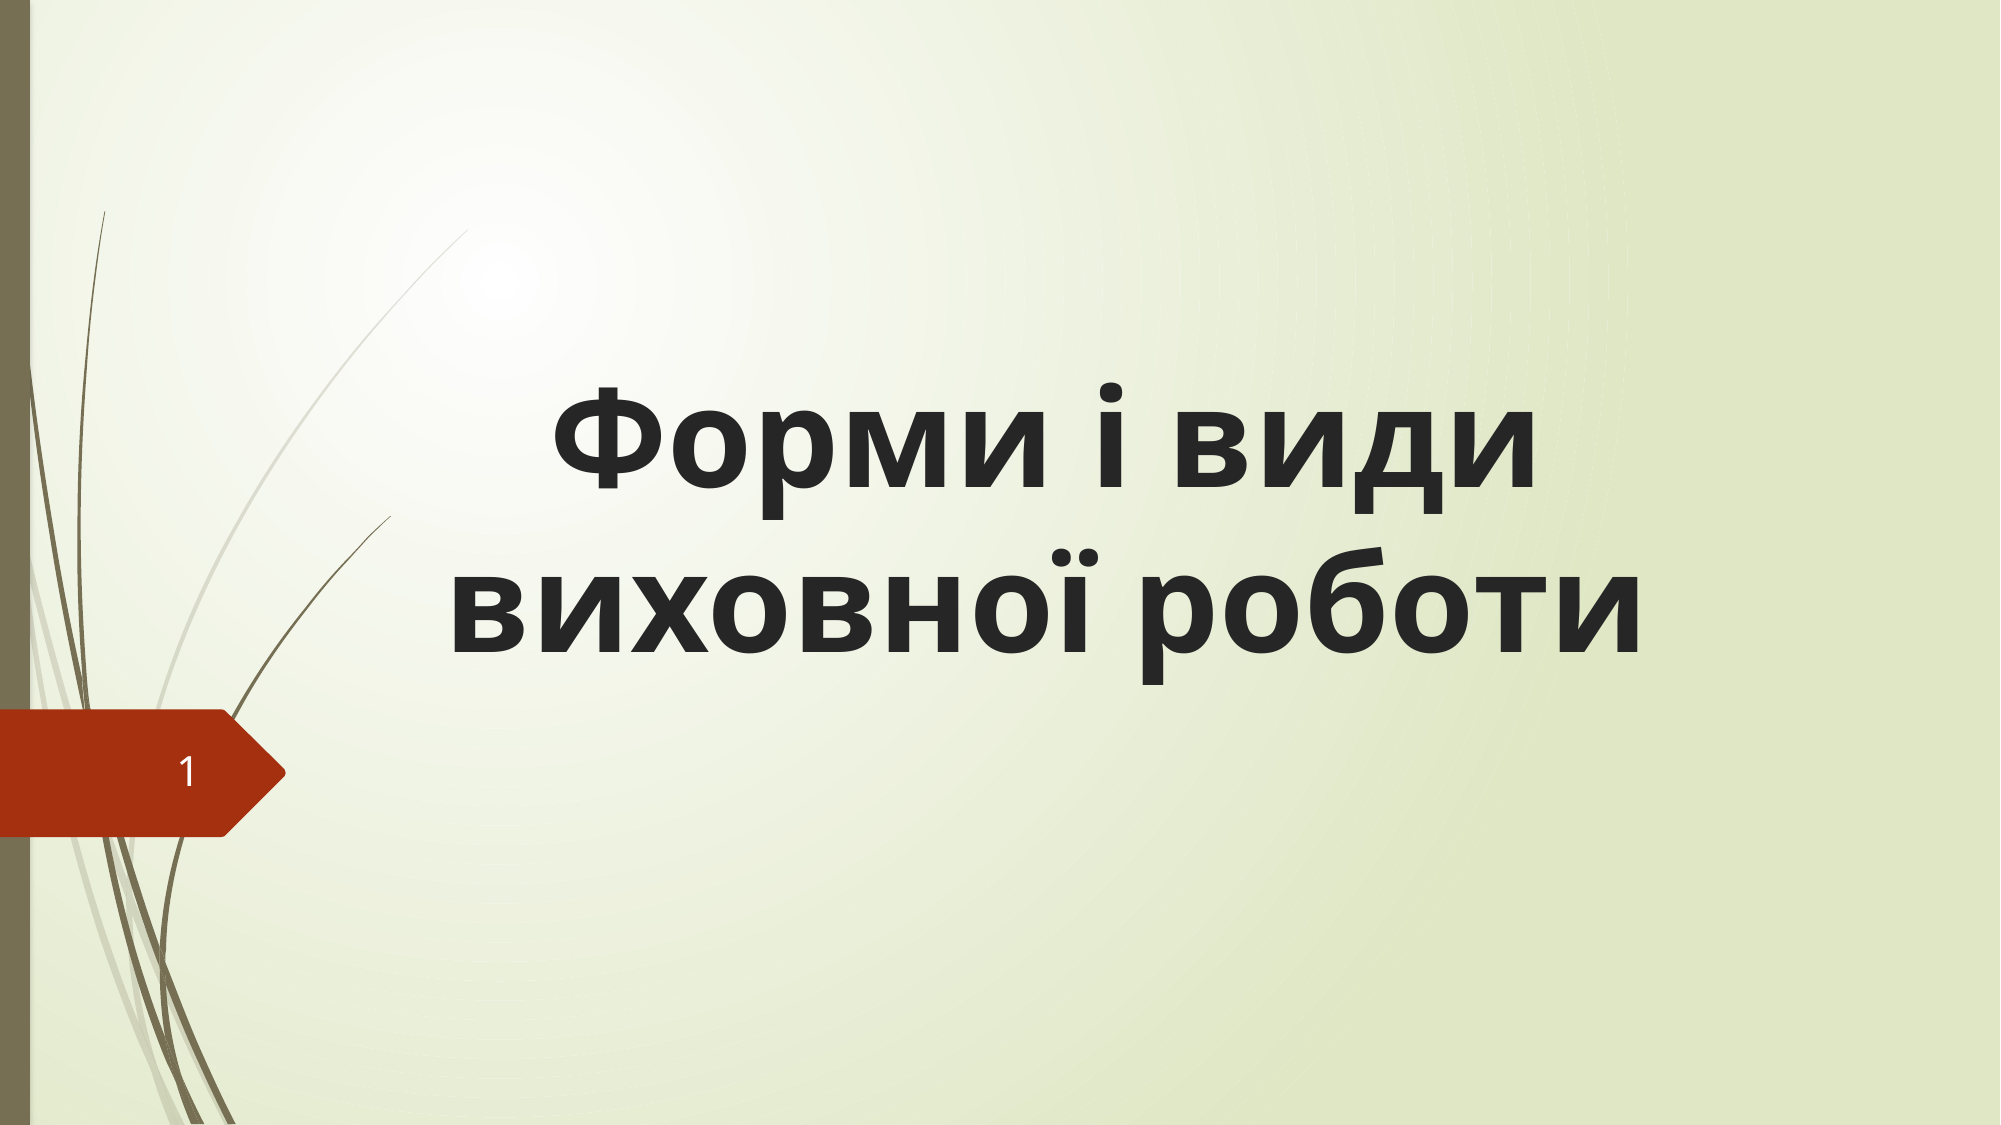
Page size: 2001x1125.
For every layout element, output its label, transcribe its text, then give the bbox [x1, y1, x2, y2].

title Форми і види виховної роботи [315, 315, 1778, 688]
slide_number 1 [87, 743, 216, 803]
